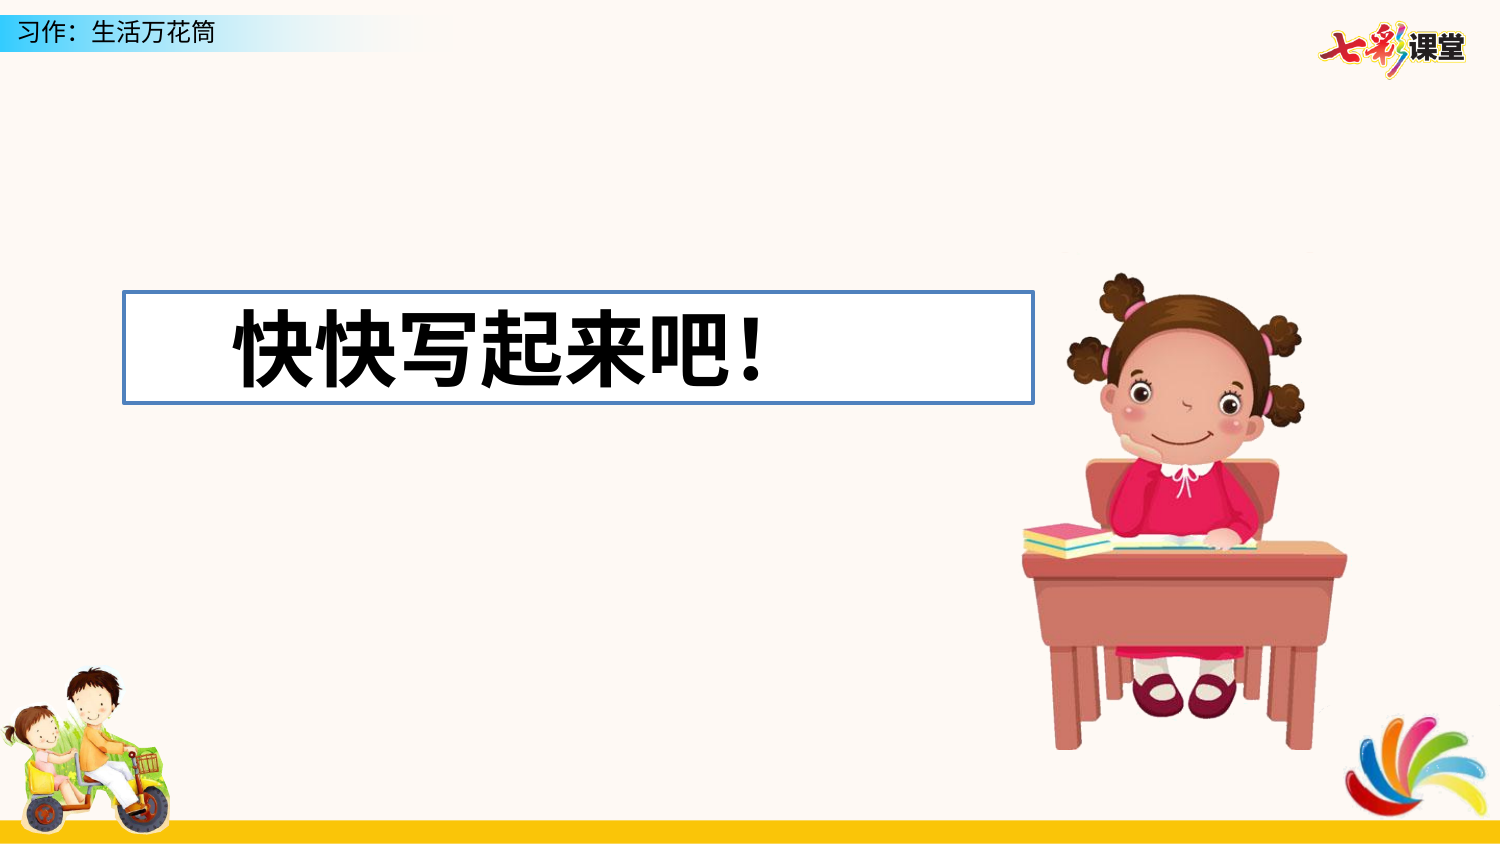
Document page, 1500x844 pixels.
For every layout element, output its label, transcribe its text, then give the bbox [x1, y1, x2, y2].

picture [0, 665, 170, 835]
picture [1316, 20, 1468, 80]
text_box 快快写起来吧！ [122, 290, 1004, 405]
picture [1009, 252, 1500, 821]
